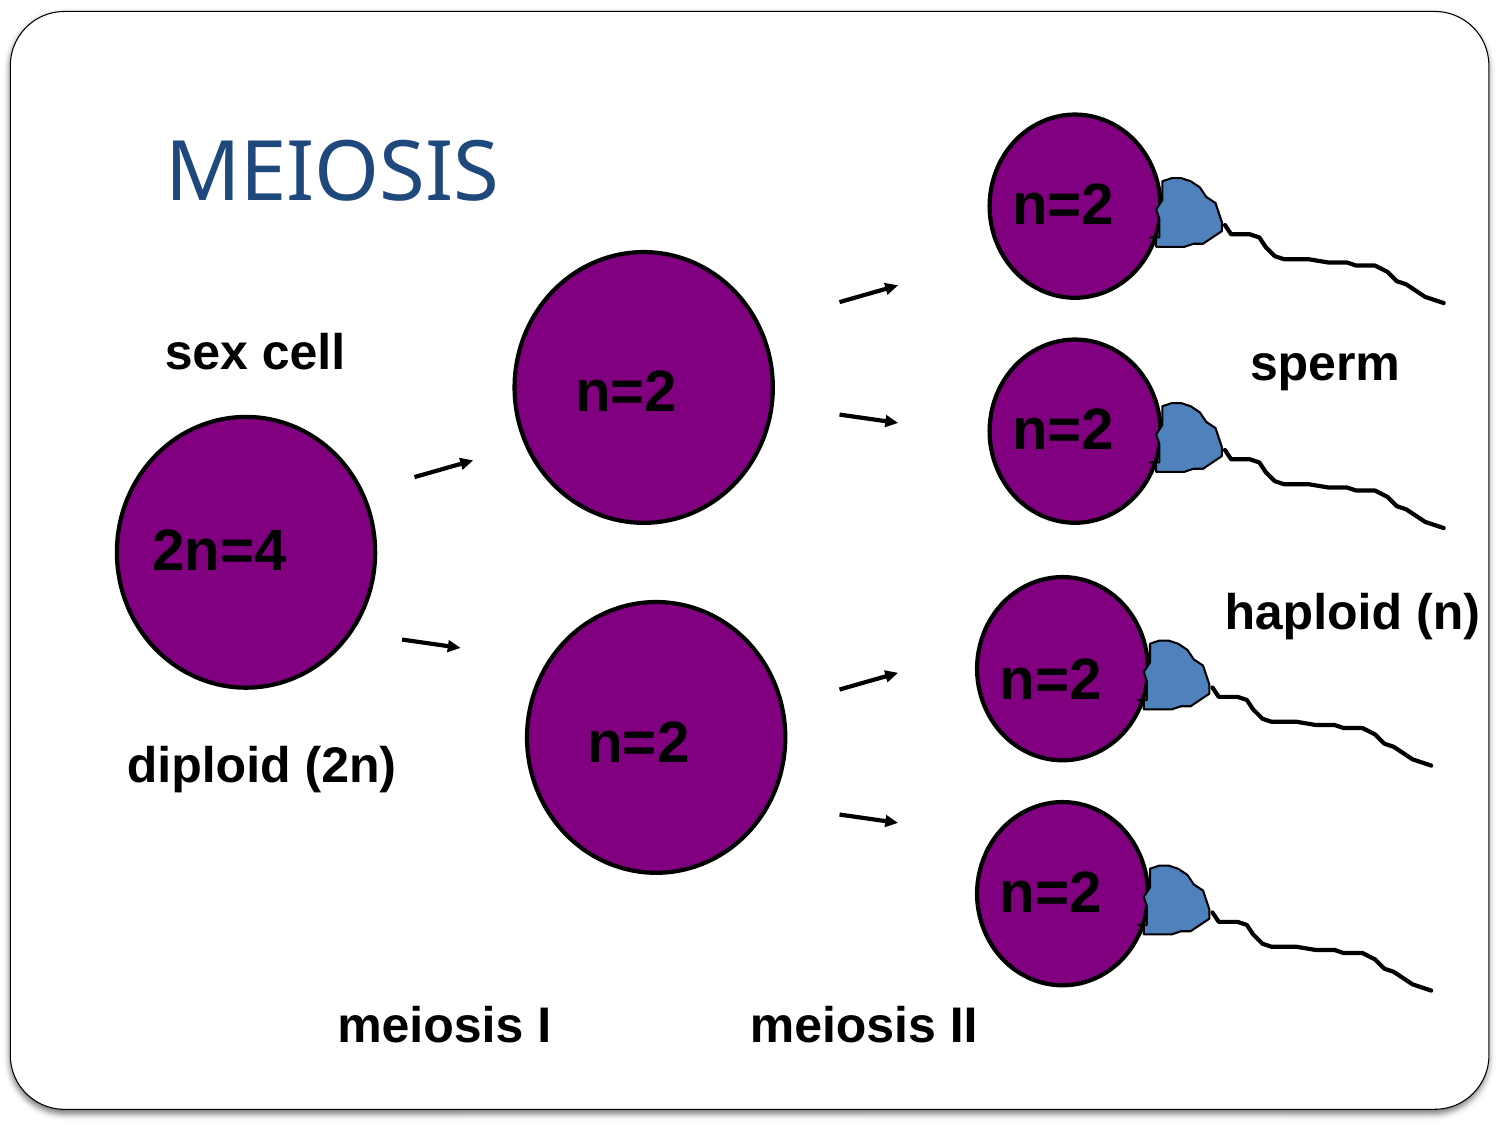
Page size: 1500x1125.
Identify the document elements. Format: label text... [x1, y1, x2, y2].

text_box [322, 251, 729, 1060]
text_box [734, 114, 1496, 1060]
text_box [112, 312, 316, 800]
title MEIOSIS [150, 45, 1425, 233]
